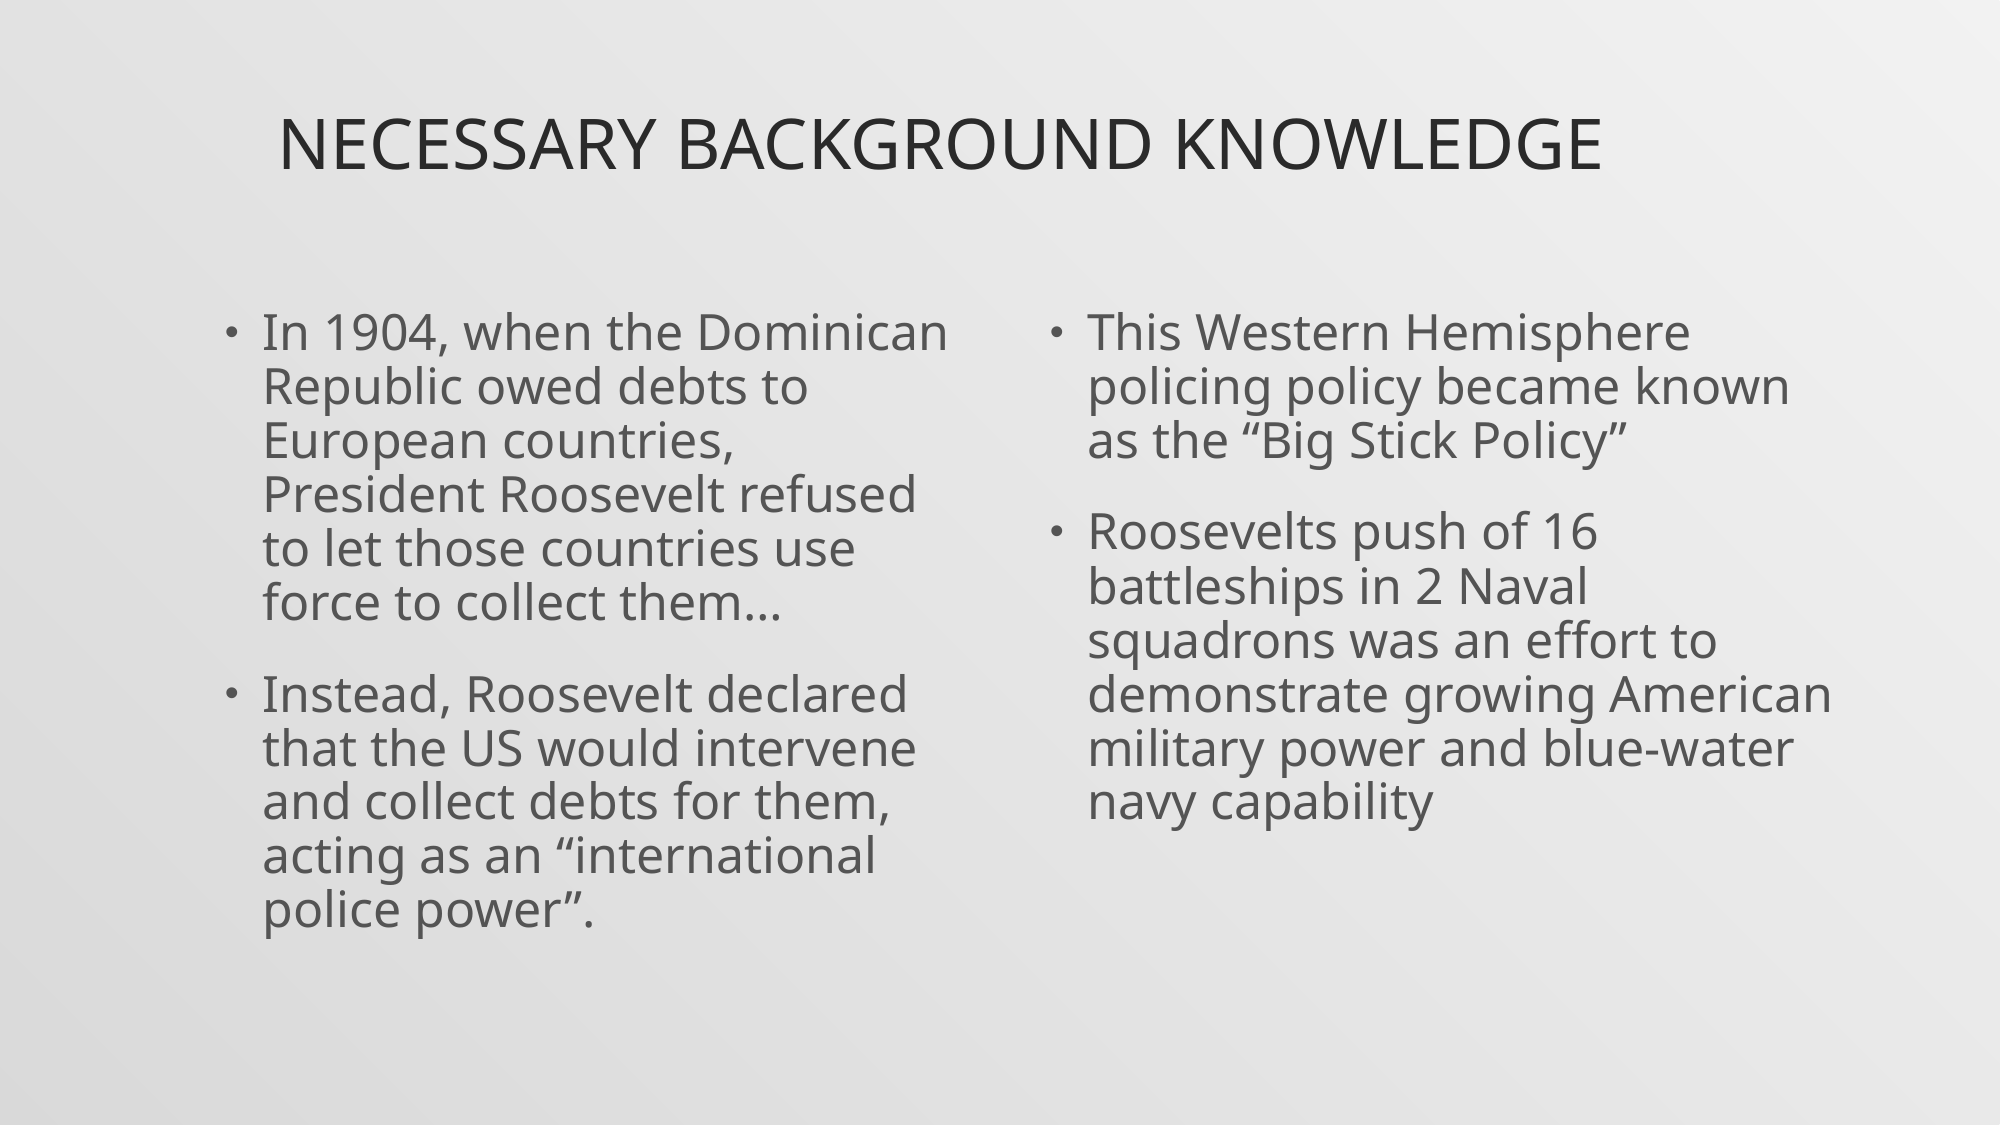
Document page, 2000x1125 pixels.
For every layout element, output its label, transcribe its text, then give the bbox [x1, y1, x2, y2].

list This Western Hemisphere policing policy became known as the “Big Stick Policy” Roosevelts push of 16 battleships in 2 Naval squadrons was an effort to demonstrate growing American military power and blue-water navy capability [1027, 299, 1850, 1013]
title Necessary Background knowledge [262, 50, 1863, 193]
list In 1904, when the Dominican Republic owed debts to European countries, President Roosevelt refused to let those countries use force to collect them… Instead, Roosevelt declared that the US would intervene and collect debts for them, acting as an “international police power”. [202, 299, 975, 1013]
